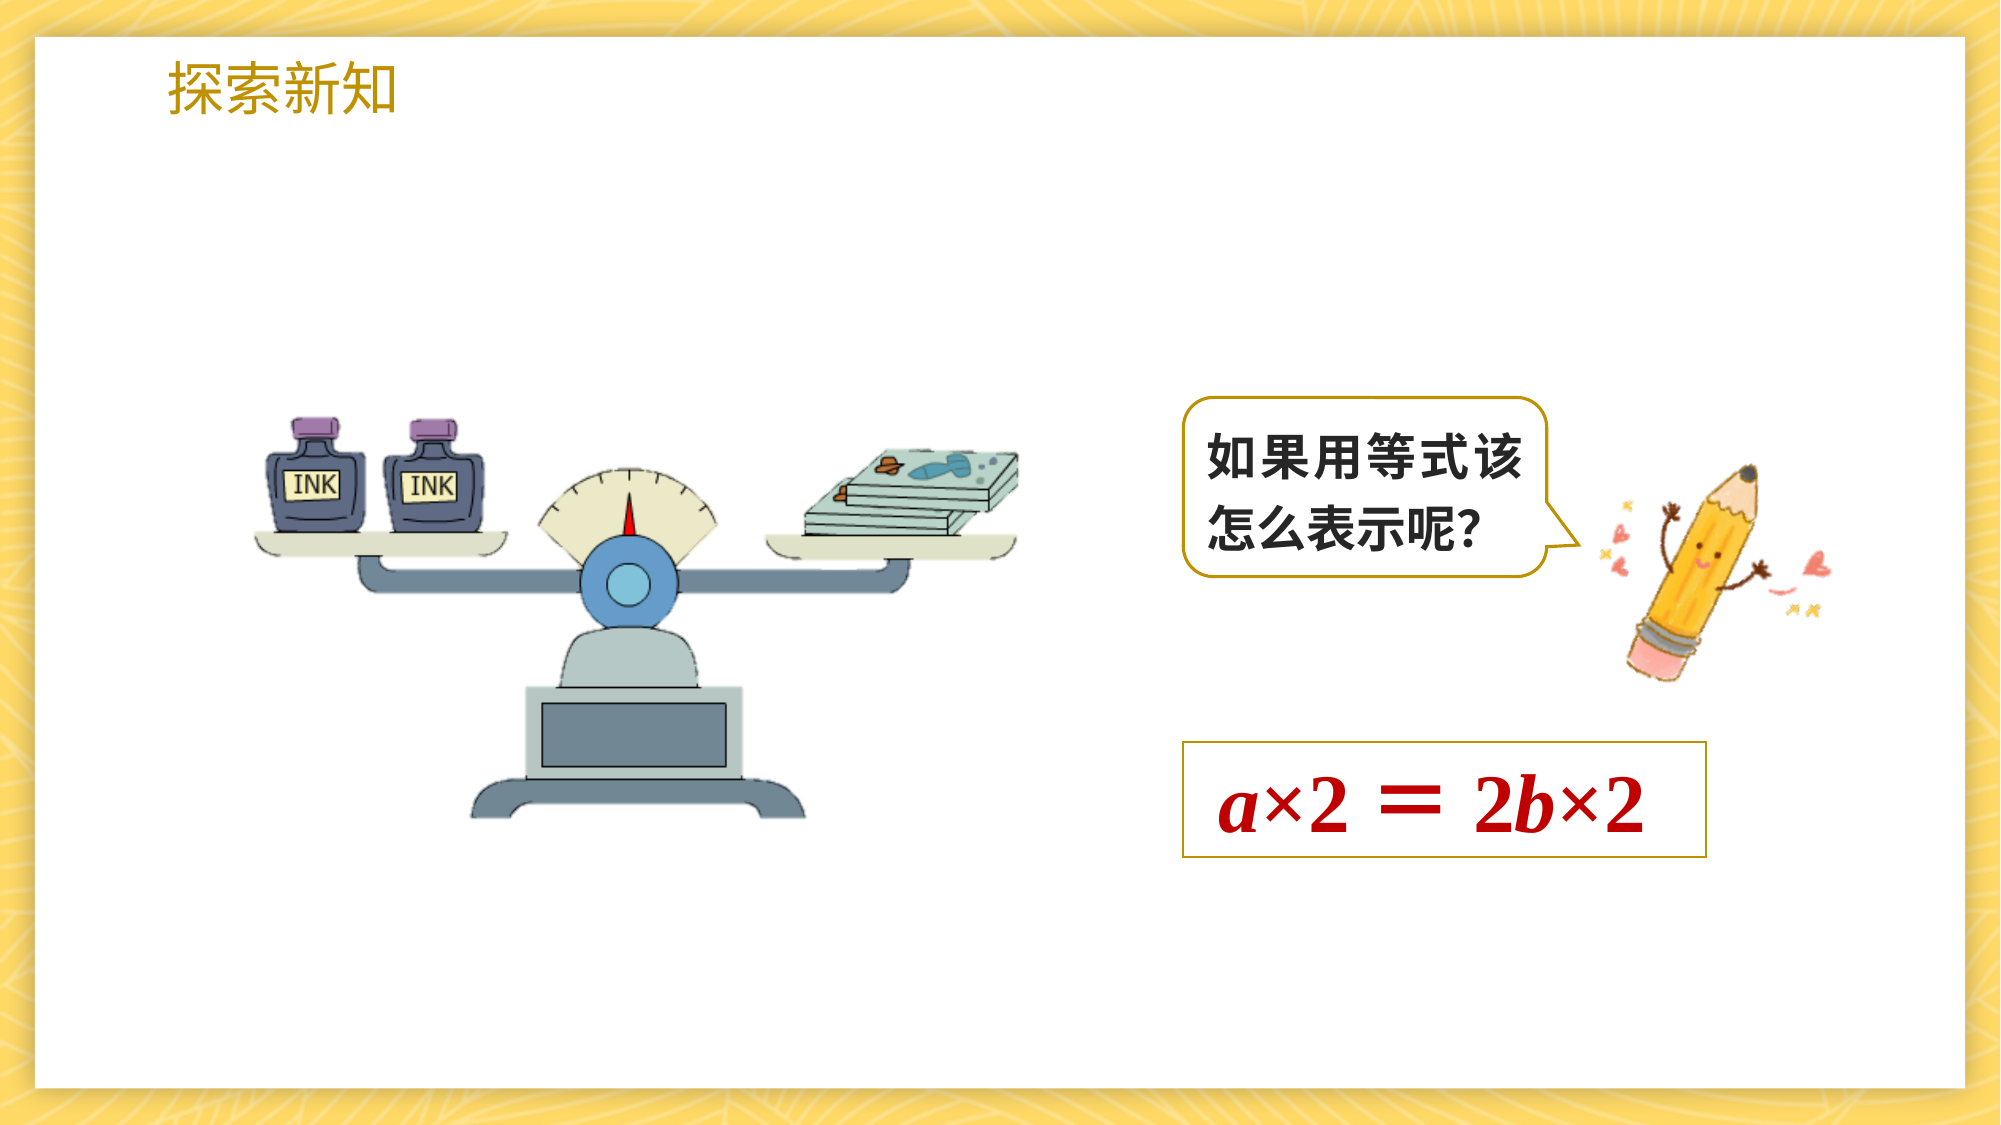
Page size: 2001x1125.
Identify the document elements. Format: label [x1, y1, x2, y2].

picture [0, 0, 2001, 1125]
text_box [1183, 397, 1848, 717]
